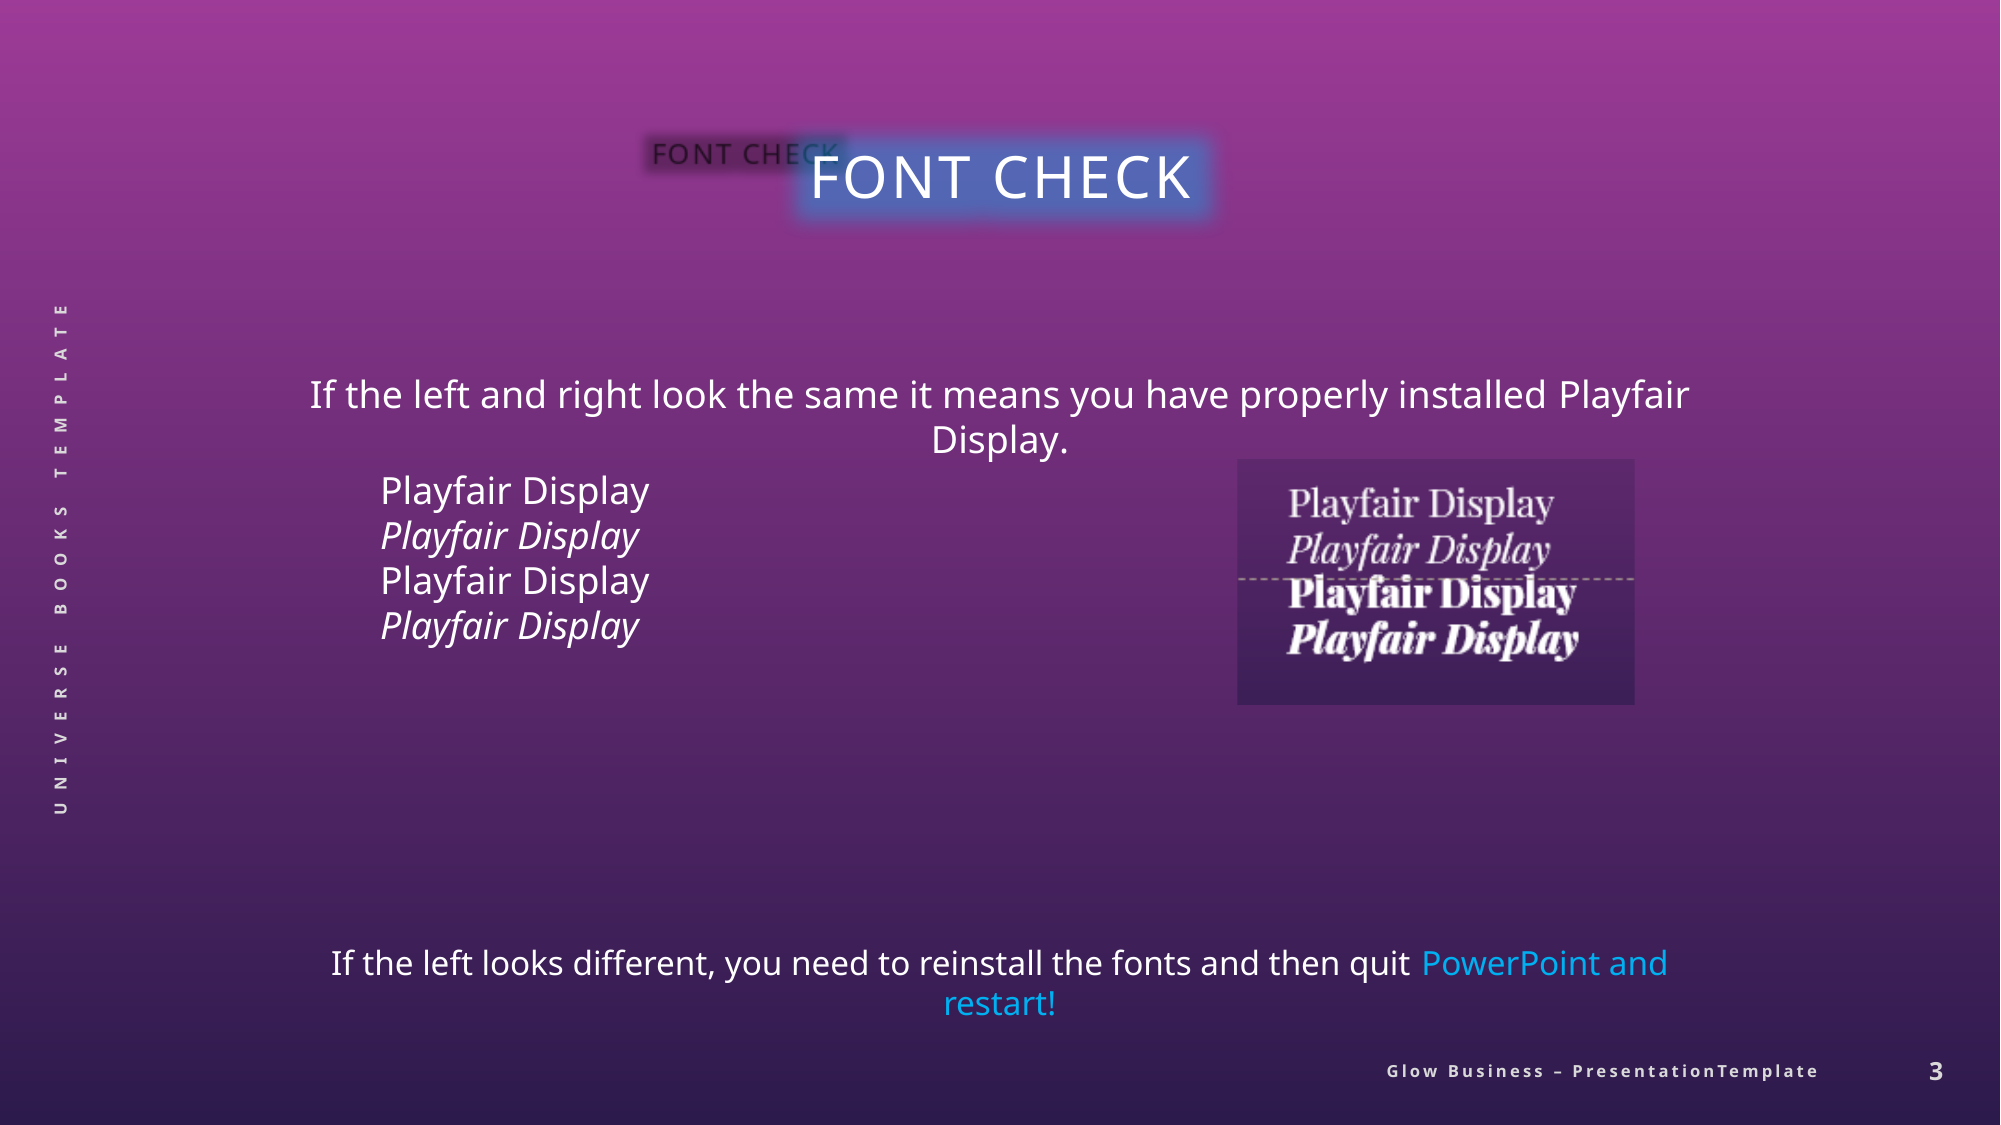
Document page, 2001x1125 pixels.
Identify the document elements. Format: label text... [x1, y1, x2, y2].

picture [1237, 459, 1635, 705]
text_box Playfair Display Playfair Display Playfair Display Playfair Display [365, 459, 763, 699]
text_box If the left looks different, you need to reinstall the fonts and then quit PowerPoint and restart! [271, 934, 1729, 1030]
text_box FONT CHECK [513, 143, 1490, 209]
text_box If the left and right look the same it means you have properly installed Playfair Display. [242, 363, 1758, 469]
